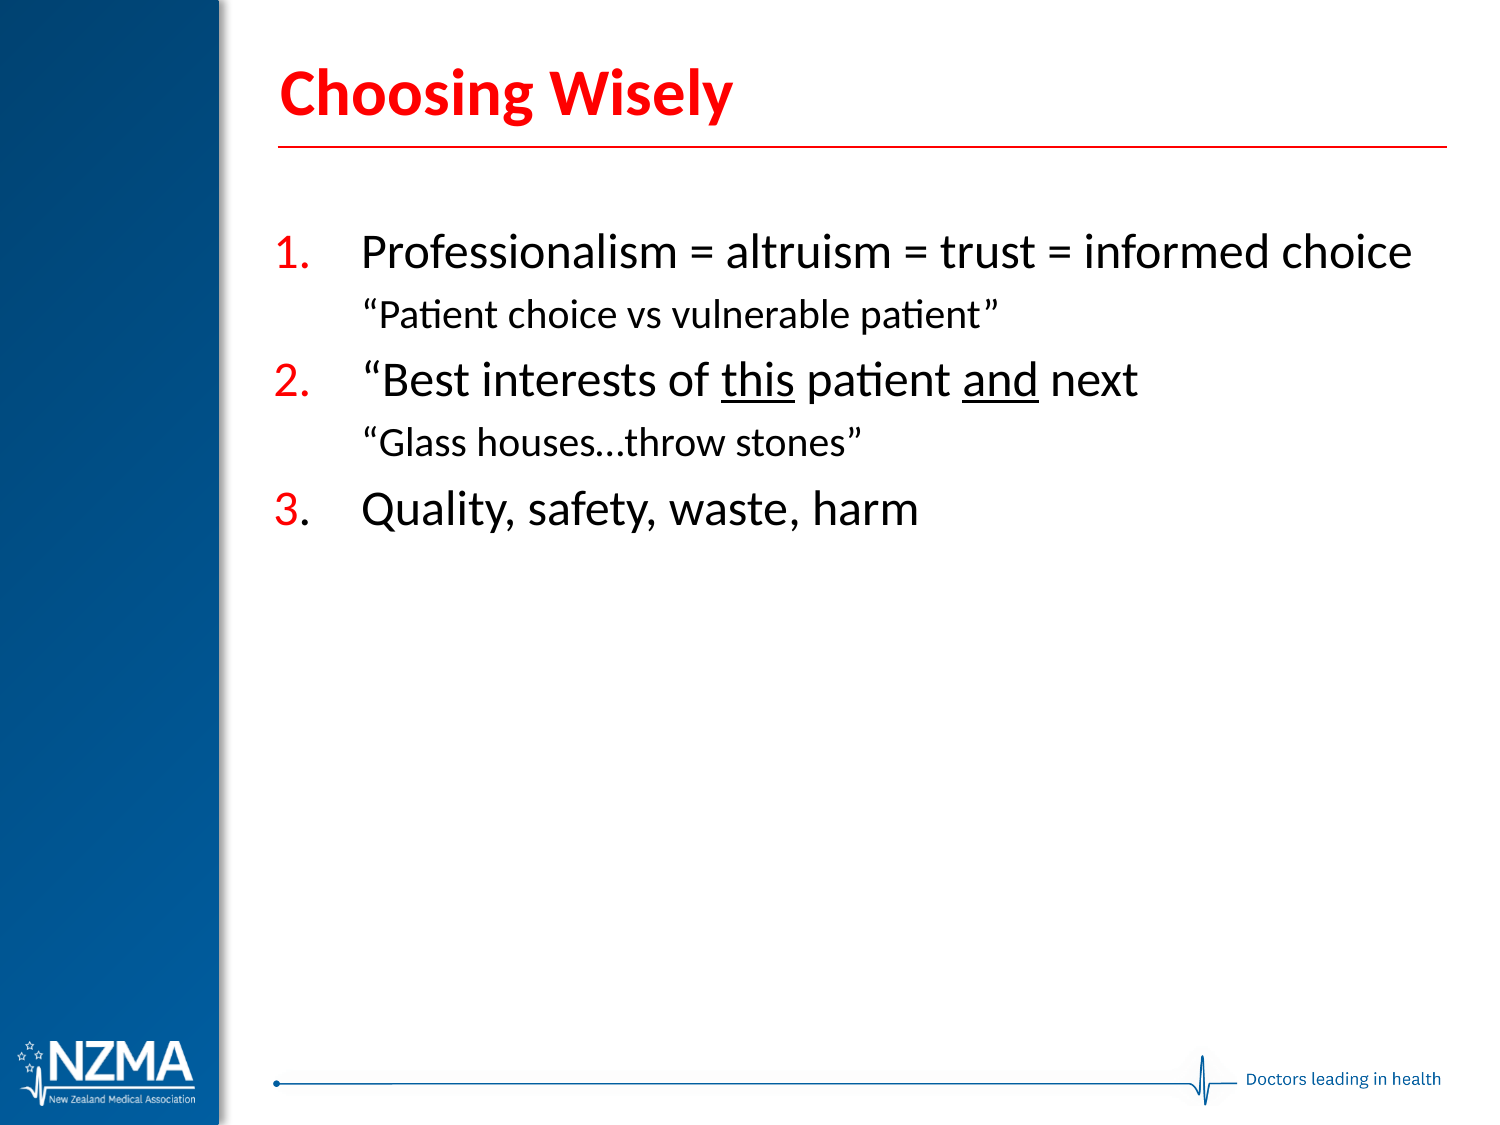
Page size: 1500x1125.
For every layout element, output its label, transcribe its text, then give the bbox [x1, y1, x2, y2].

text_box Choosing Wisely [265, 30, 1317, 147]
list 1. Professionalism = altruism = trust = informed choice “Patient choice vs vulnerable patient” 2. “Best interests of this patient and next “Glass houses…throw stones” 3. Quality, safety, waste, harm [257, 210, 1432, 960]
picture [241, 1022, 1448, 1107]
text_box [0, 0, 220, 1125]
picture [17, 1041, 196, 1107]
